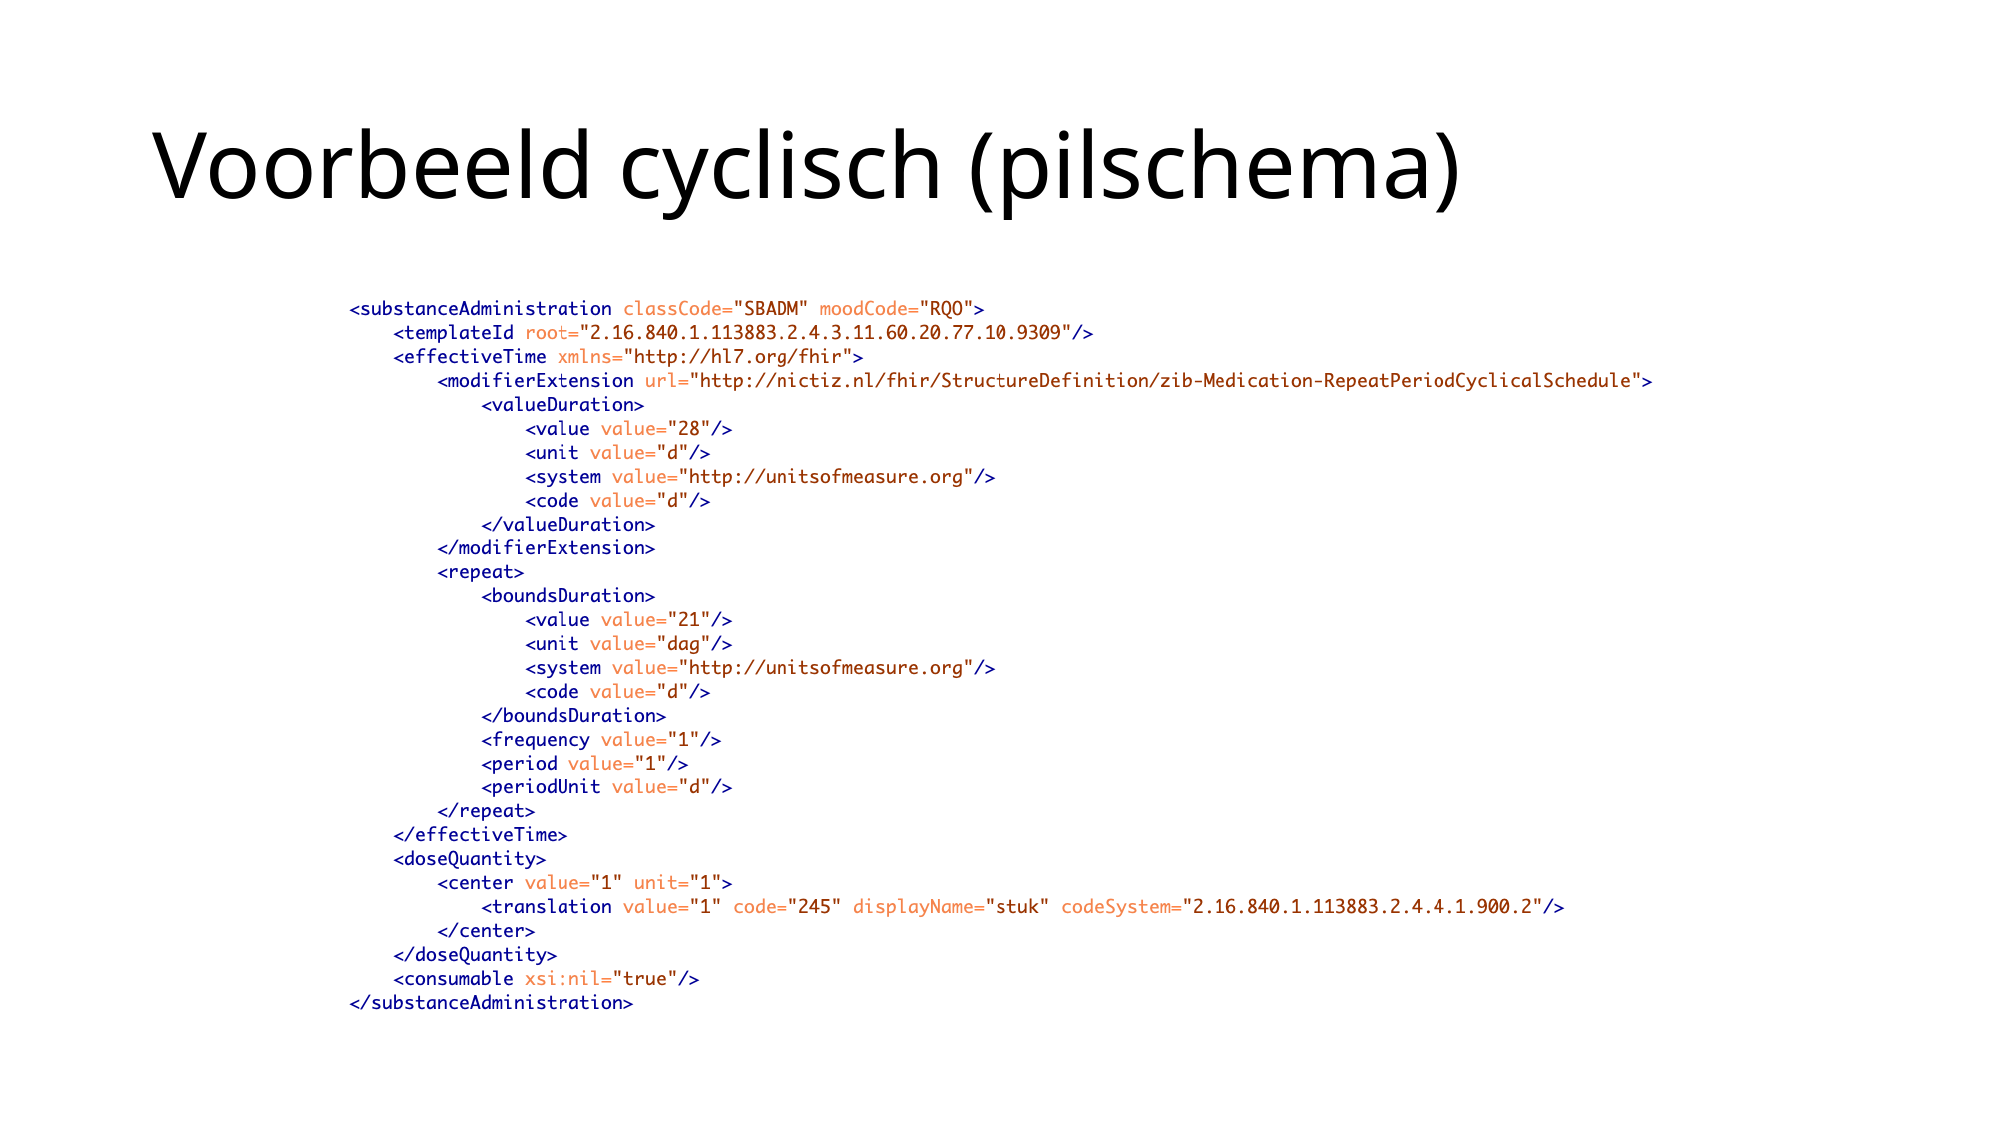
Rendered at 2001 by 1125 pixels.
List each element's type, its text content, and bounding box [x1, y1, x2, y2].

title Voorbeeld cyclisch (pilschema) [137, 59, 1863, 278]
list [343, 299, 1657, 1014]
